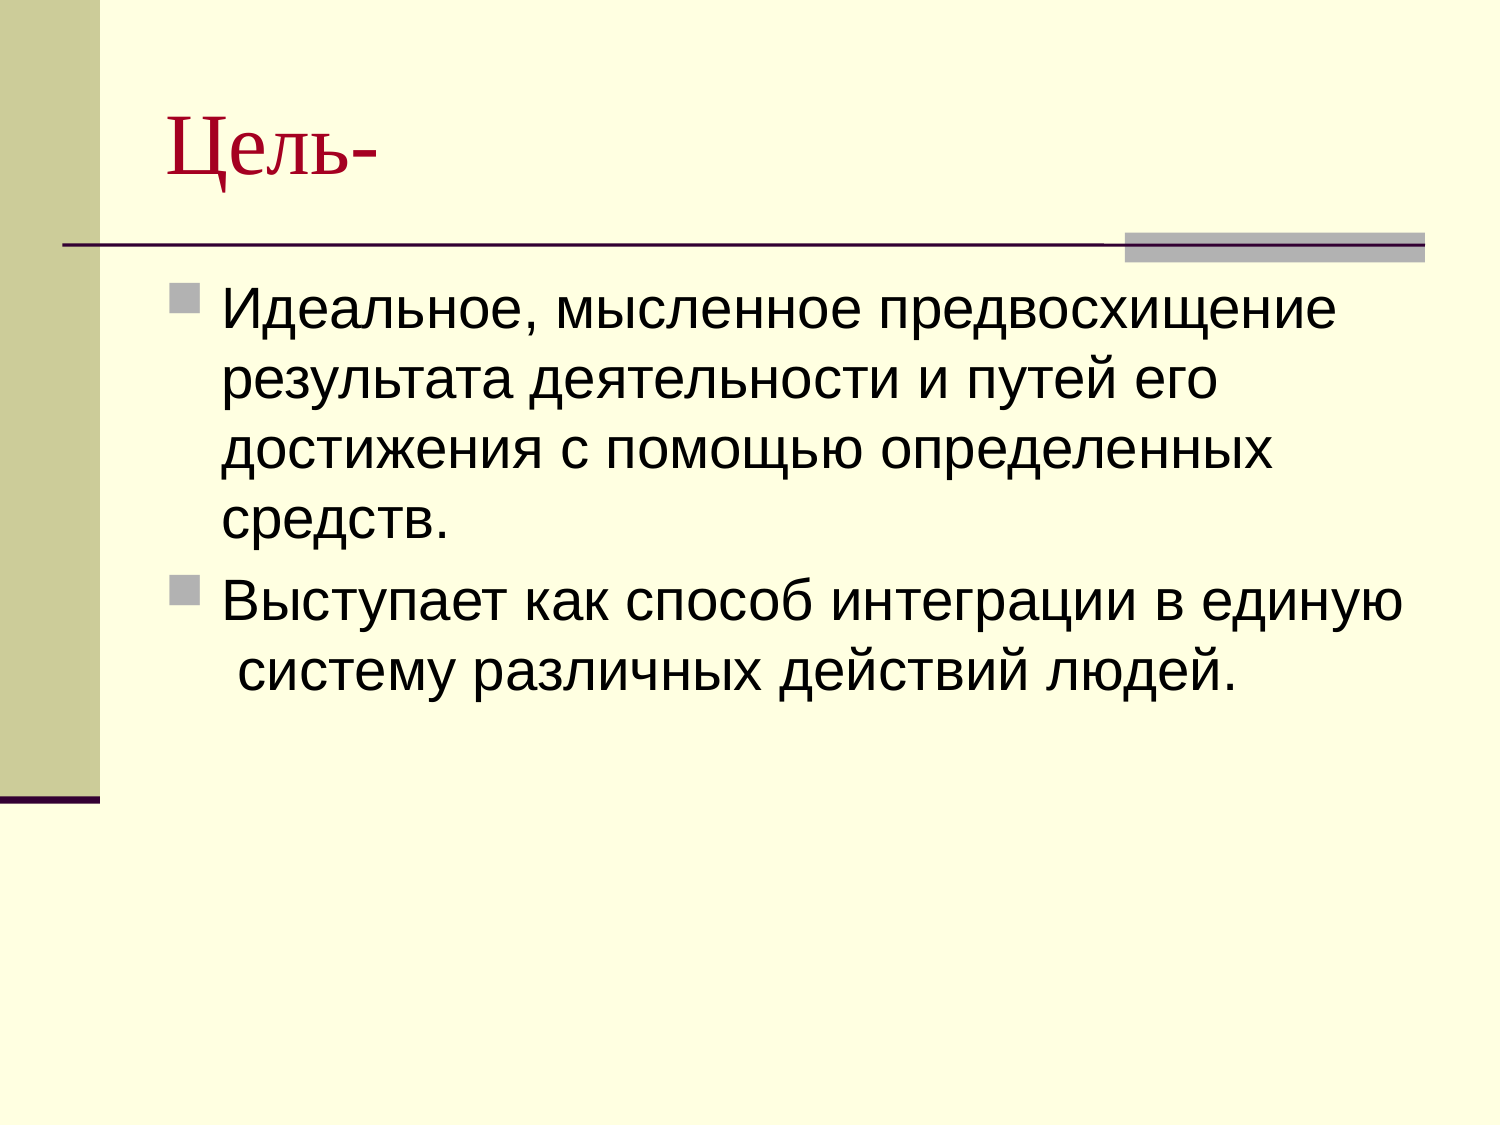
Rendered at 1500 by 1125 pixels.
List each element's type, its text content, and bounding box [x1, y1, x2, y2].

list Идеальное, мысленное предвосхищение результата деятельности и путей его достижения с помощью определенных средств. Выступает как способ интеграции в единую систему различных действий людей. [150, 262, 1425, 1006]
title Цель- [150, 45, 1425, 234]
